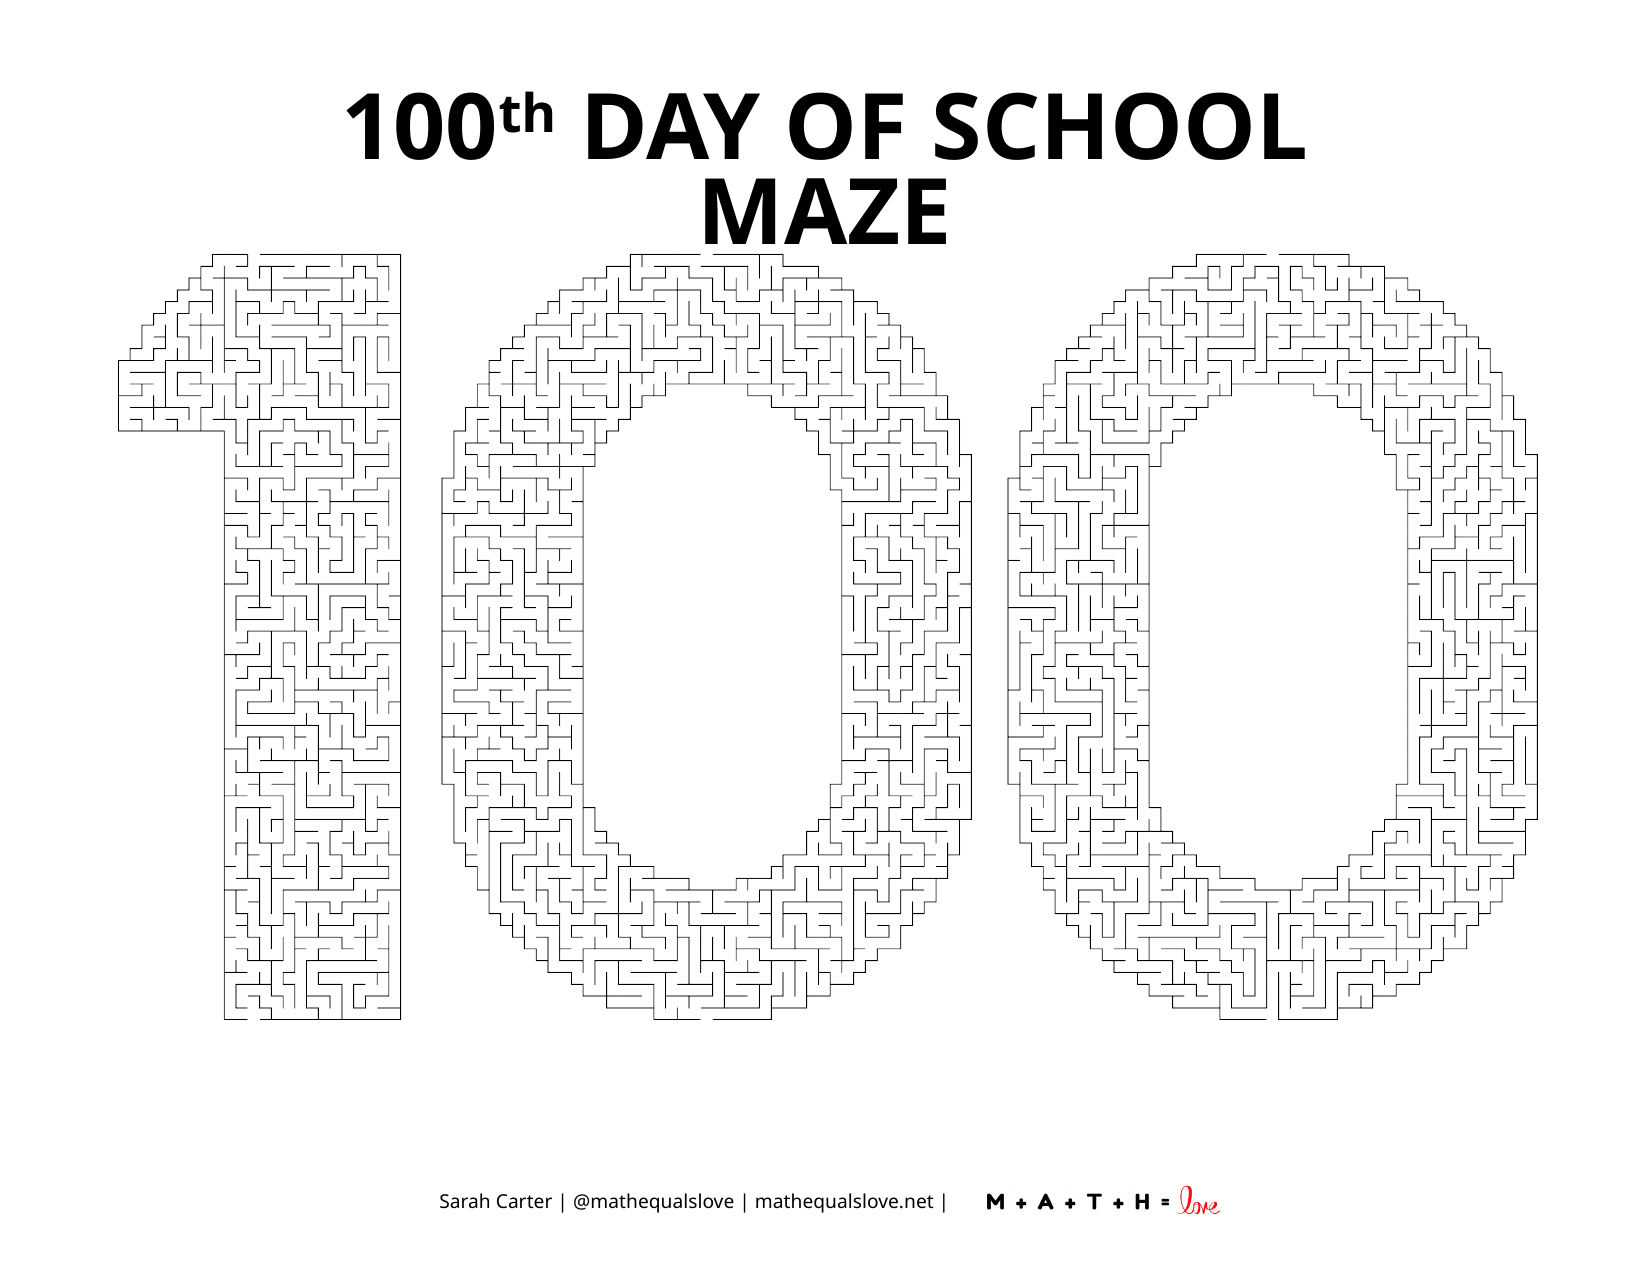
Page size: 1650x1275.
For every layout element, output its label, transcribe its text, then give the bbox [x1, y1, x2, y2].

text_box Sarah Carter | @mathequalslove | mathequalslove.net | [424, 1182, 1259, 1220]
picture [978, 1183, 1226, 1218]
picture [0, 242, 1568, 1021]
text_box 100th DAY OF SCHOOL MAZE [203, 92, 1446, 242]
